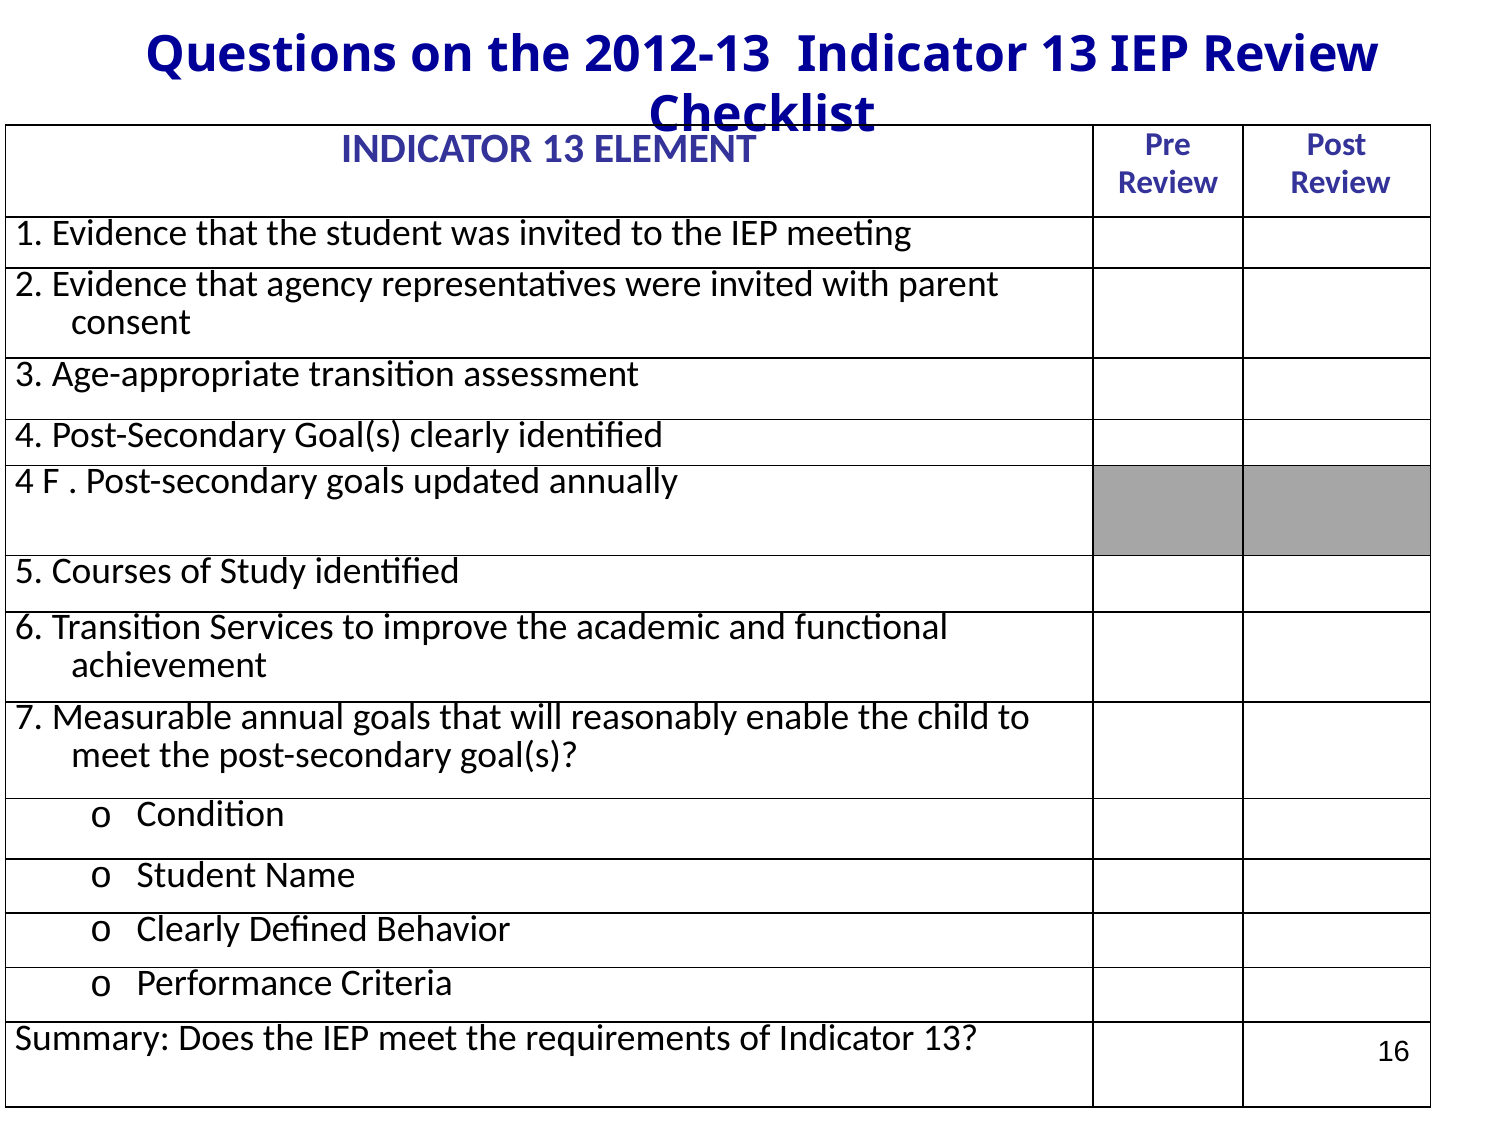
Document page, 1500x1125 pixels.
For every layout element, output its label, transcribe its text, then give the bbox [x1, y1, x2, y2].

table_cell 6. Transition Services to improve the academic and functional achievement [6, 613, 1092, 701]
table_cell [1094, 703, 1242, 798]
table_cell [1244, 269, 1430, 357]
table_cell 4. Post-Secondary Goal(s) clearly identified [6, 420, 1092, 465]
table_cell [1094, 556, 1242, 611]
table_cell 1. Evidence that the student was invited to the IEP meeting [6, 218, 1092, 267]
table_cell [1244, 860, 1430, 912]
table_cell [1244, 556, 1430, 611]
table_cell [1094, 914, 1242, 967]
table_cell 4 F . Post-secondary goals updated annually [6, 466, 1092, 555]
table_cell [1094, 968, 1242, 1021]
table_cell [1244, 914, 1430, 967]
table_cell [1244, 613, 1430, 701]
table_cell [1244, 968, 1430, 1021]
table_cell [1094, 1023, 1242, 1106]
table_header INDICATOR 13 ELEMENT [6, 126, 1092, 216]
table_cell [1244, 1023, 1430, 1106]
table_cell [1094, 269, 1242, 357]
table_cell [1094, 613, 1242, 701]
table_cell 2. Evidence that agency representatives were invited with parent consent [6, 269, 1092, 357]
table_cell [1094, 466, 1242, 555]
table_cell Student Name [6, 860, 1092, 912]
table_cell Condition [6, 799, 1092, 858]
table_header Post Review [1244, 126, 1430, 216]
table_cell [1244, 466, 1430, 555]
table_cell [1244, 218, 1430, 267]
table_cell [1244, 799, 1430, 858]
title Questions on the 2012-13 Indicator 13 IEP Review Checklist [24, 37, 1500, 125]
table_cell [1094, 359, 1242, 419]
table_cell 3. Age-appropriate transition assessment [6, 359, 1092, 419]
table_cell [1094, 860, 1242, 912]
table_cell [1244, 420, 1430, 465]
table_cell [1244, 359, 1430, 419]
table_header Pre Review [1094, 126, 1242, 216]
table_cell 5. Courses of Study identified [6, 556, 1092, 611]
table_cell Summary: Does the IEP meet the requirements of Indicator 13? [6, 1023, 1092, 1106]
table_cell Performance Criteria [6, 968, 1092, 1021]
table_cell Clearly Defined Behavior [6, 914, 1092, 967]
table_cell [1244, 703, 1430, 798]
table_cell [1094, 799, 1242, 858]
table_cell [1094, 218, 1242, 267]
table_cell [1094, 420, 1242, 465]
table_cell 7. Measurable annual goals that will reasonably enable the child to meet the post-secondary goal(s)? [6, 703, 1092, 798]
